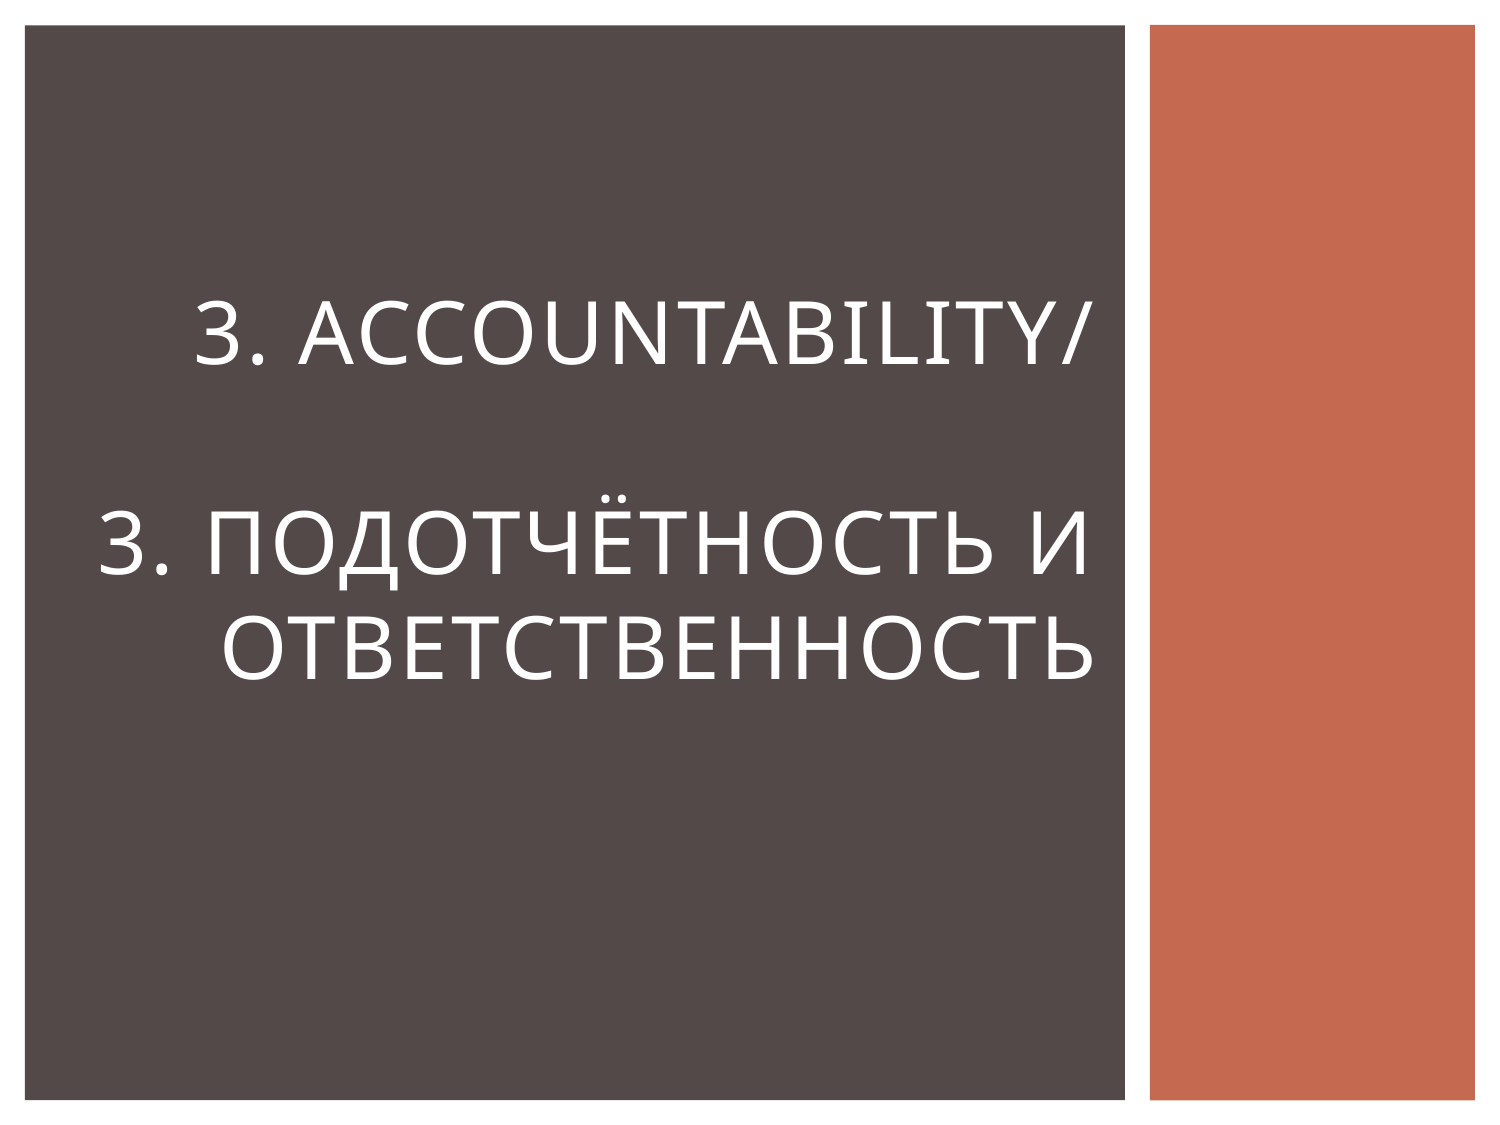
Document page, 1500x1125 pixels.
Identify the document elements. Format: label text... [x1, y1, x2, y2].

title 3. Accountability/ 3. Подотчётность и ответственность [75, 336, 1113, 637]
